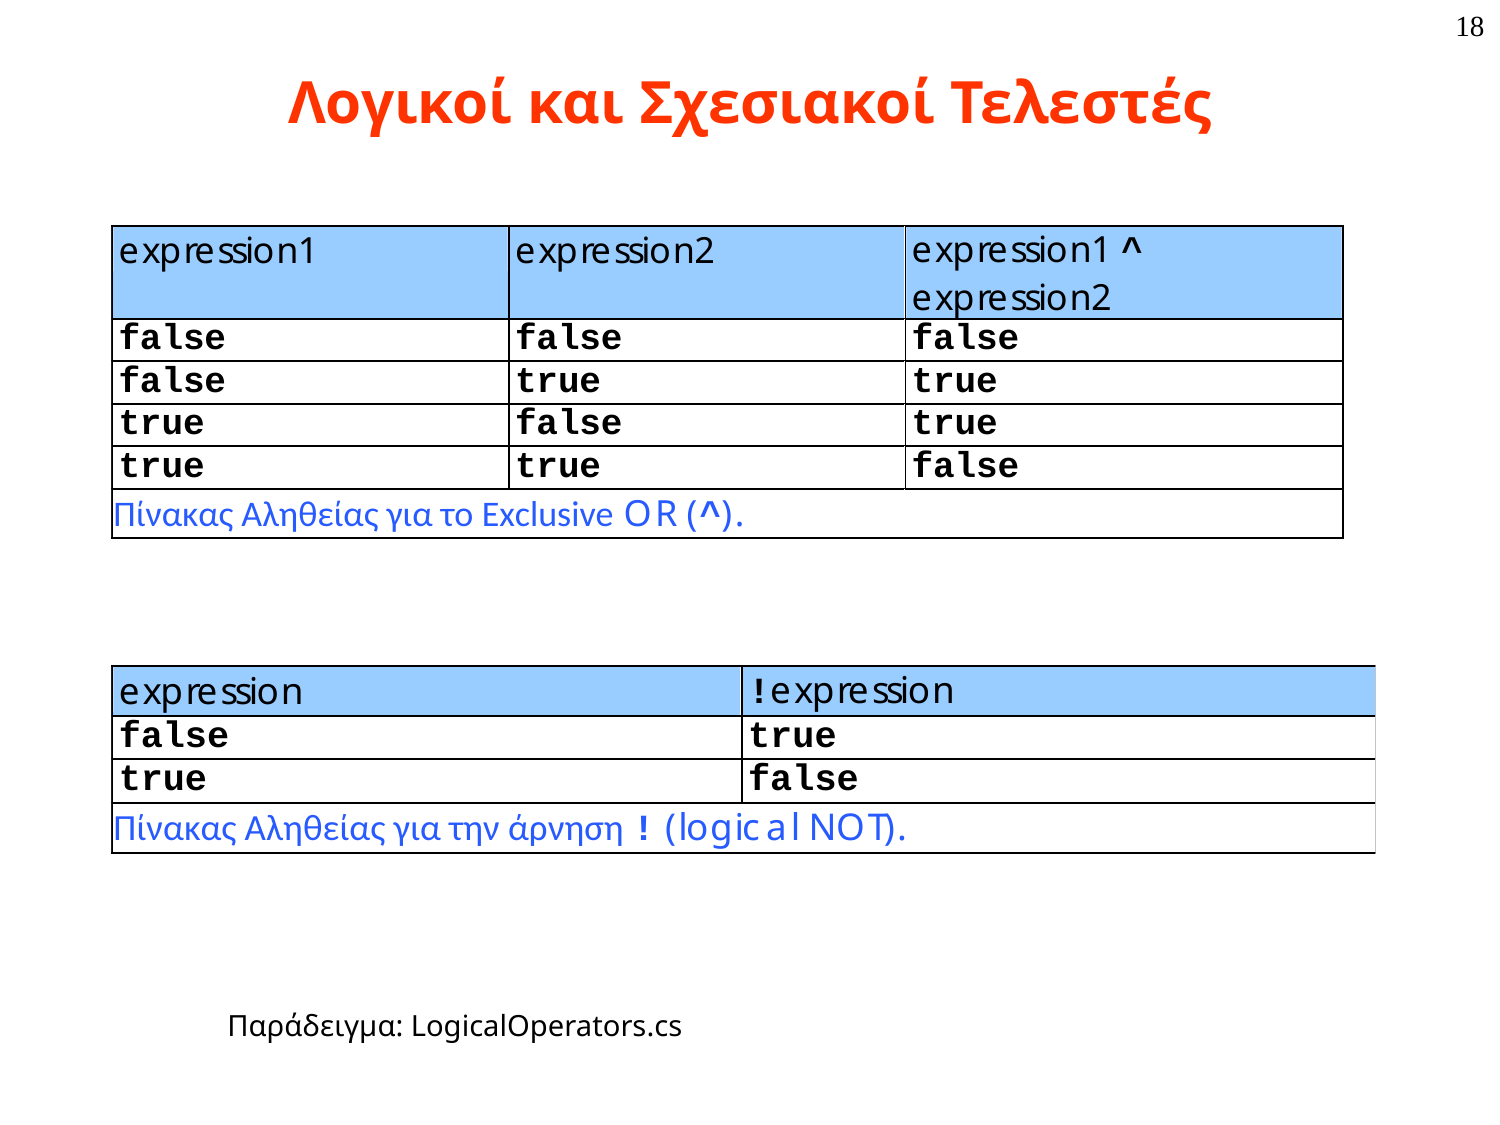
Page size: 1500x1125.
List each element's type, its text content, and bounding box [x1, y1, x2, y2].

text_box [111, 622, 1376, 1125]
title Λογικοί και Σχεσιακοί Τελεστές [112, 12, 1388, 188]
slide_number 18 [1187, 0, 1500, 76]
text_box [111, 224, 1345, 622]
